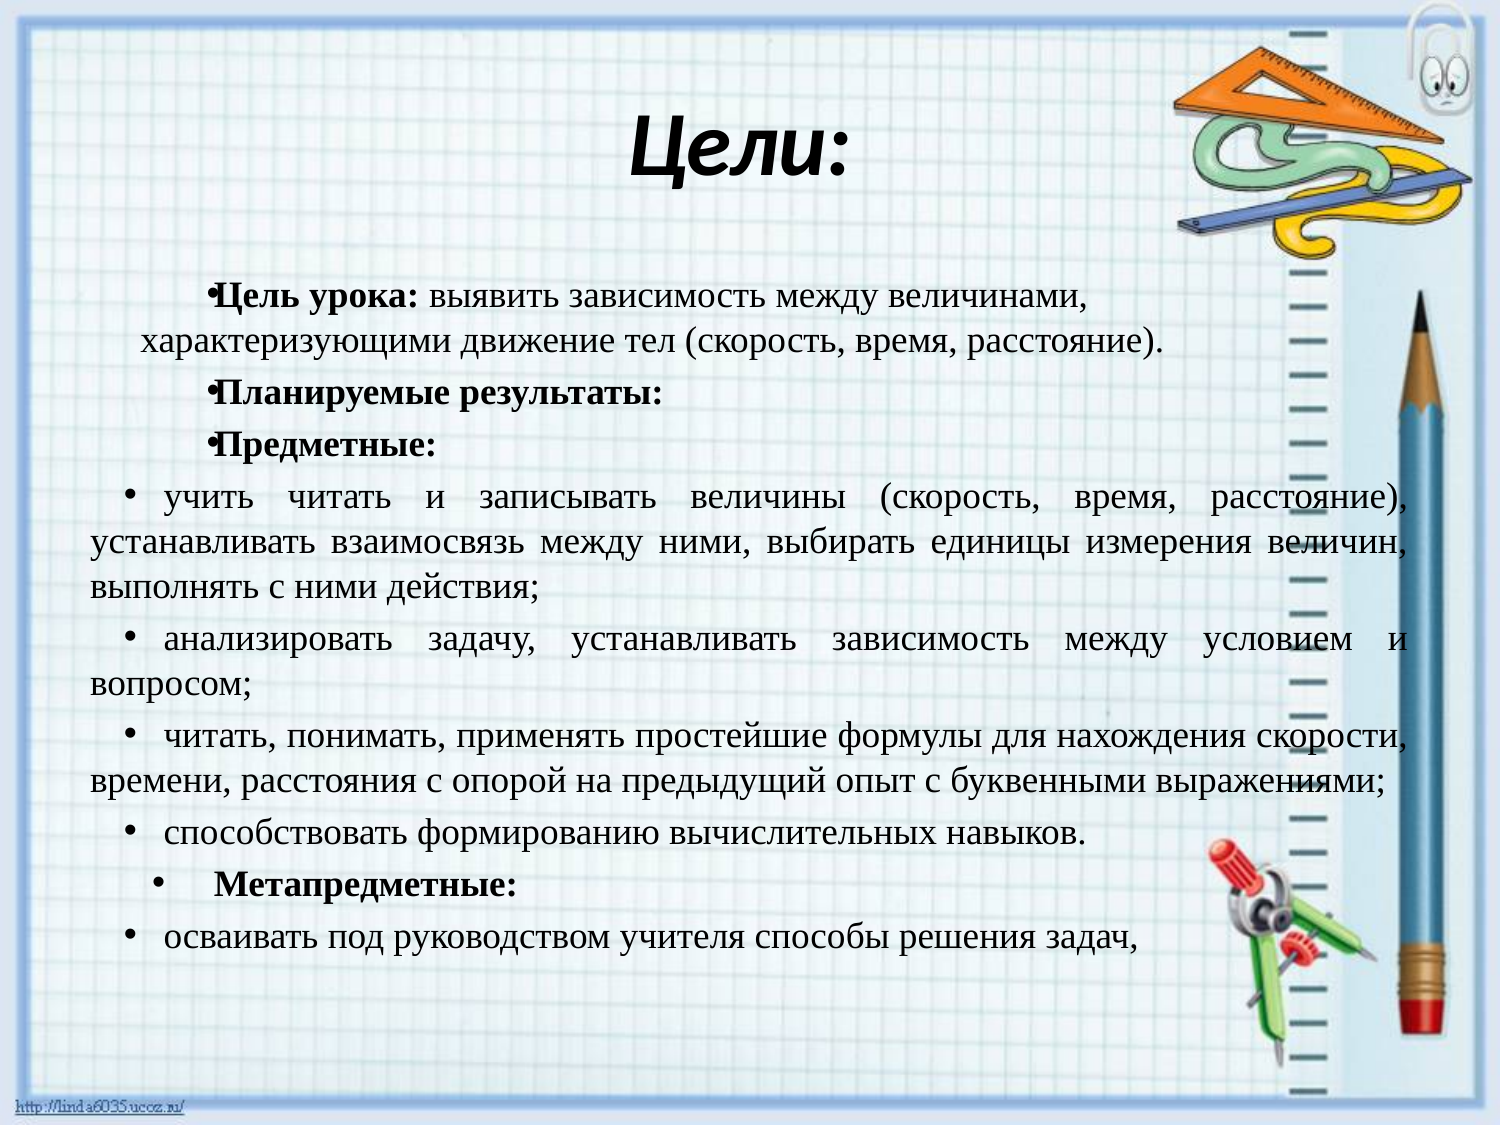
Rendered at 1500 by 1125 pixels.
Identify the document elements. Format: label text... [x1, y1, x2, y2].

list Цель урока: выявить зависимость между величинами, характеризующими движение тел (скорость, время, расстояние). Планируемые результаты: Предметные: учить читать и записывать величины (скорость, время, расстояние), устанавливать взаимосвязь между ними, выбирать единицы измерения величин, выполнять с ними действия; анализировать задачу, устанавливать зависимость между условием и вопросом; читать, понимать, применять простейшие формулы для нахождения скорости, времени, расстояния с опорой на предыдущий опыт с буквенными выражениями; способствовать формированию вычислительных навыков. Метапредметные: осваивать под руководством учителя способы решения задач, [75, 262, 1425, 1005]
picture [0, 0, 1500, 1125]
title Цели: [75, 45, 1425, 233]
